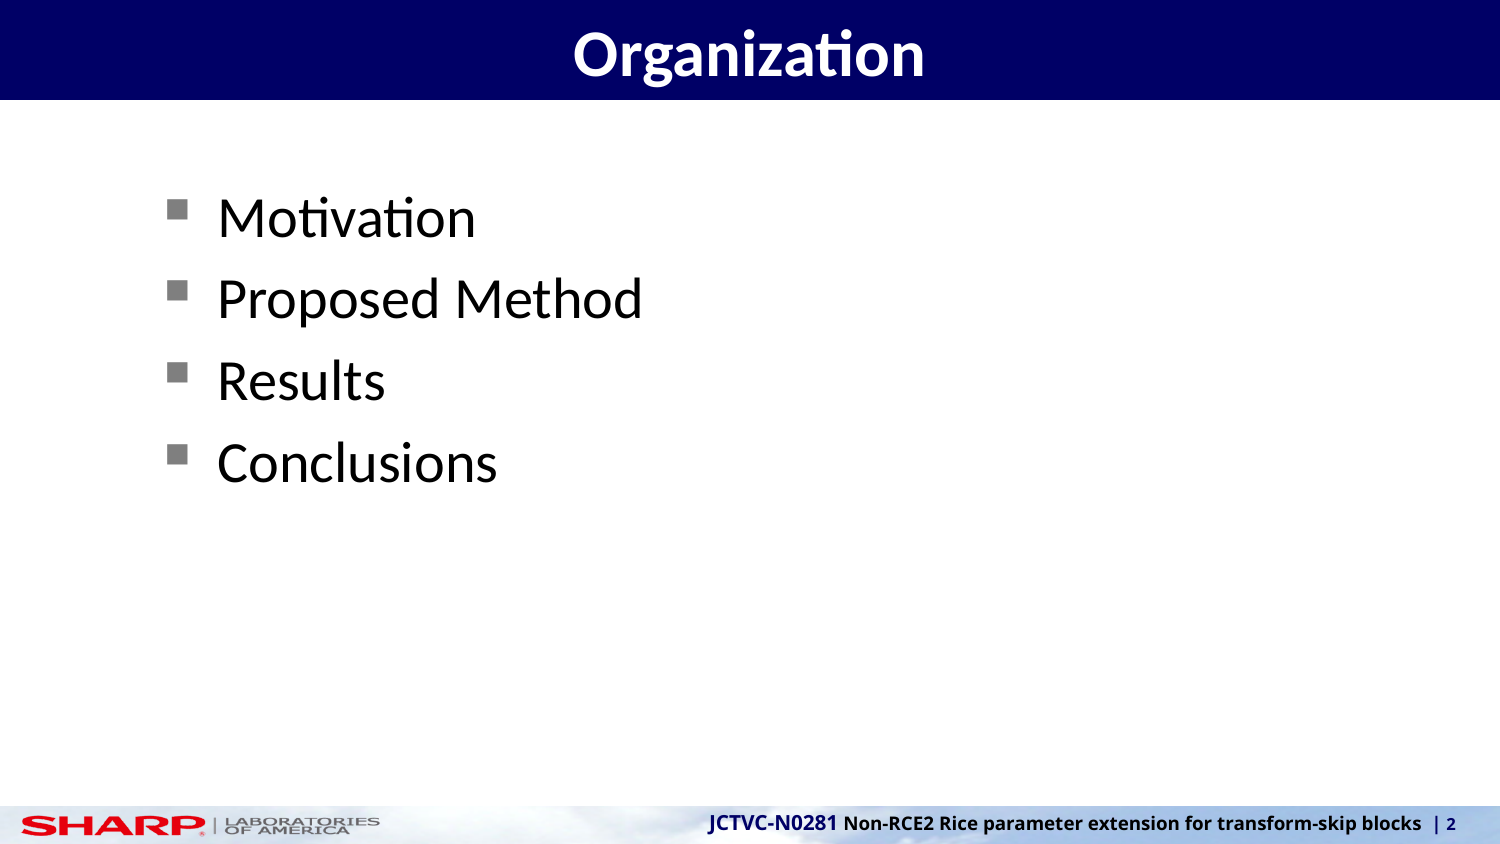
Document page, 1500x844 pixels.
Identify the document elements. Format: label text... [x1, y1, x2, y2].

title Organization [16, 0, 1484, 101]
picture [0, 806, 1500, 844]
list Motivation Proposed Method Results Conclusions [149, 171, 1432, 745]
